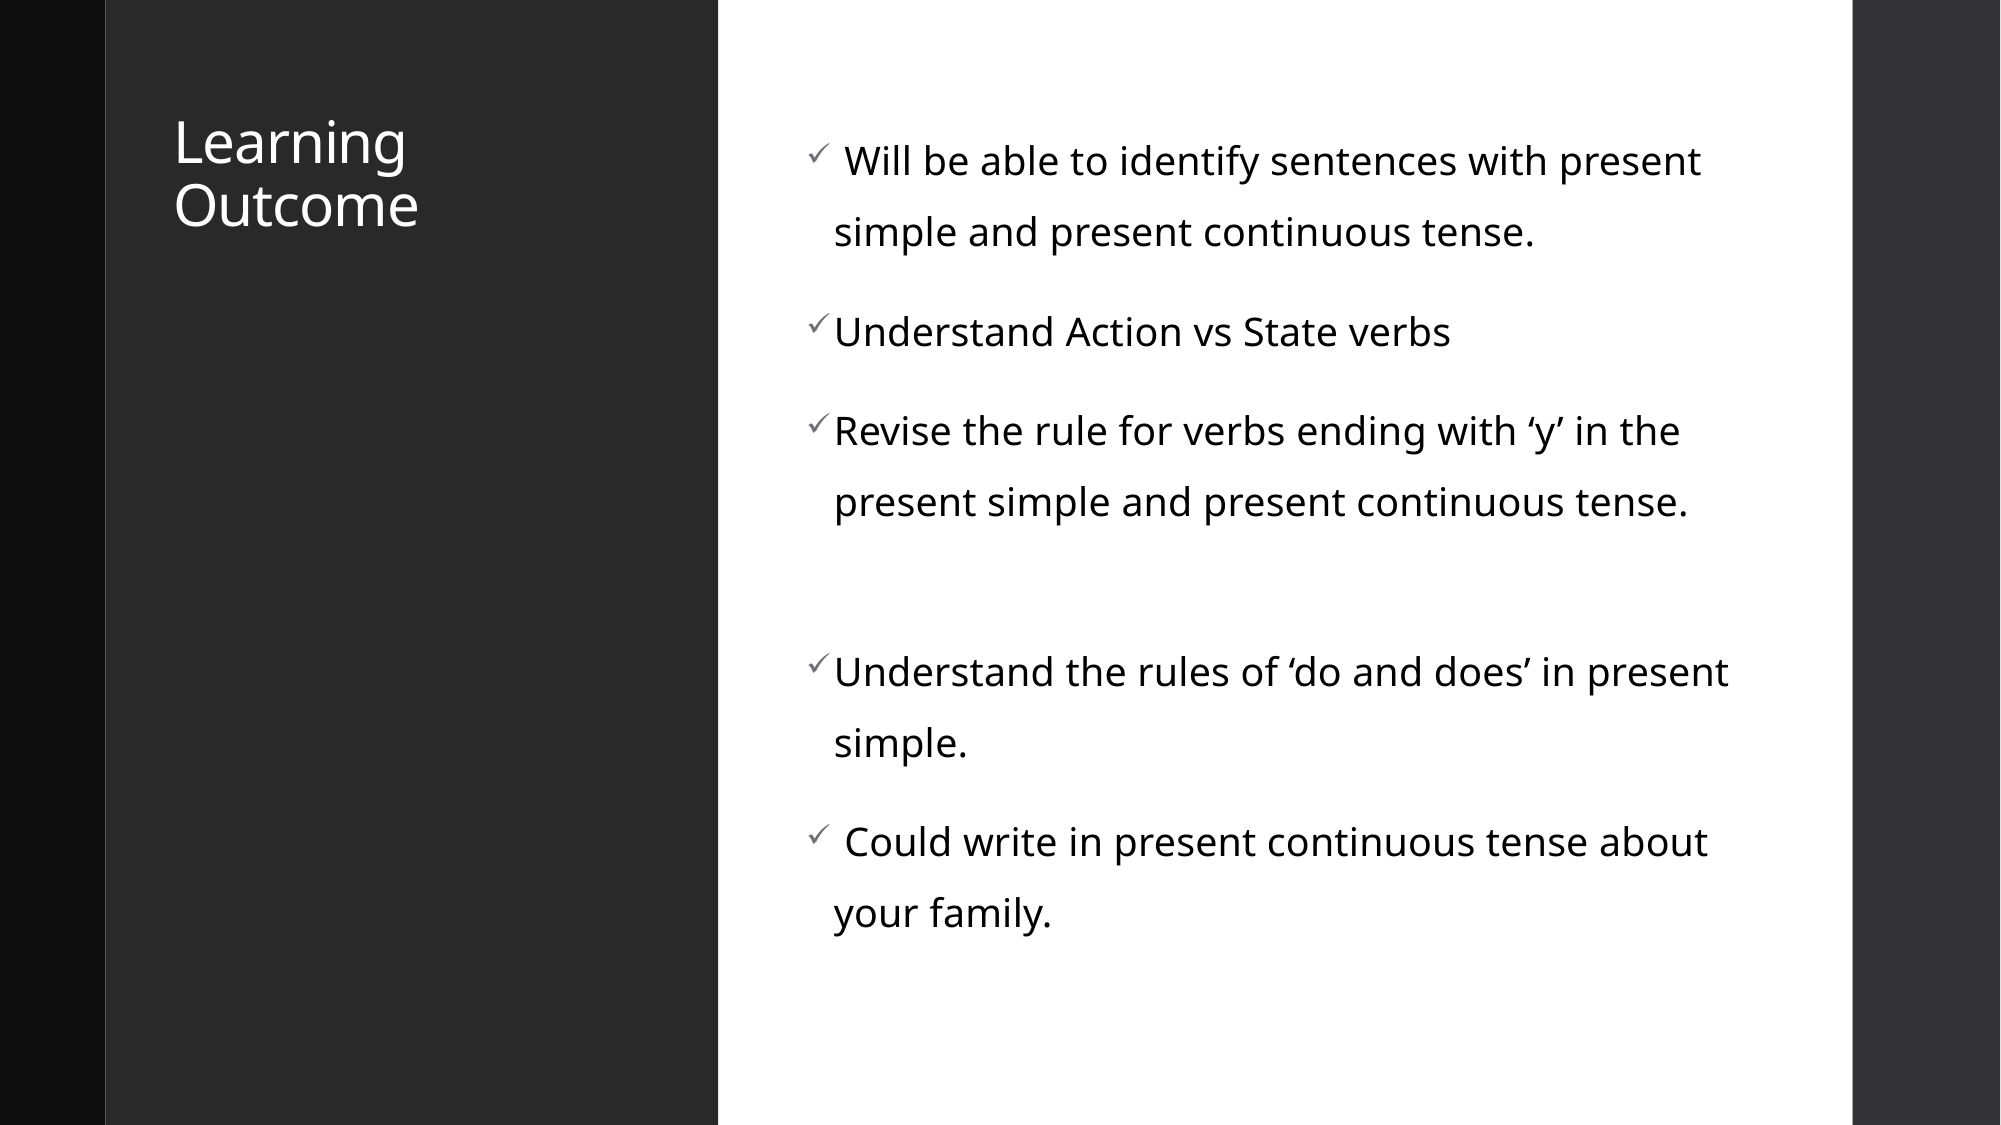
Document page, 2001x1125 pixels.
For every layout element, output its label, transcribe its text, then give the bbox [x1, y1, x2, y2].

list Will be able to identify sentences with present simple and present continuous tense. Understand Action vs State verbs Revise the rule for verbs ending with ‘y’ in the present simple and present continuous tense. Understand the rules of ‘do and does’ in present simple. Could write in present continuous tense about your family. [790, 105, 1747, 1020]
text_box [717, 0, 1854, 1125]
title Learning Outcome [158, 105, 666, 1013]
text_box [104, 0, 717, 1125]
text_box [0, 0, 104, 1125]
